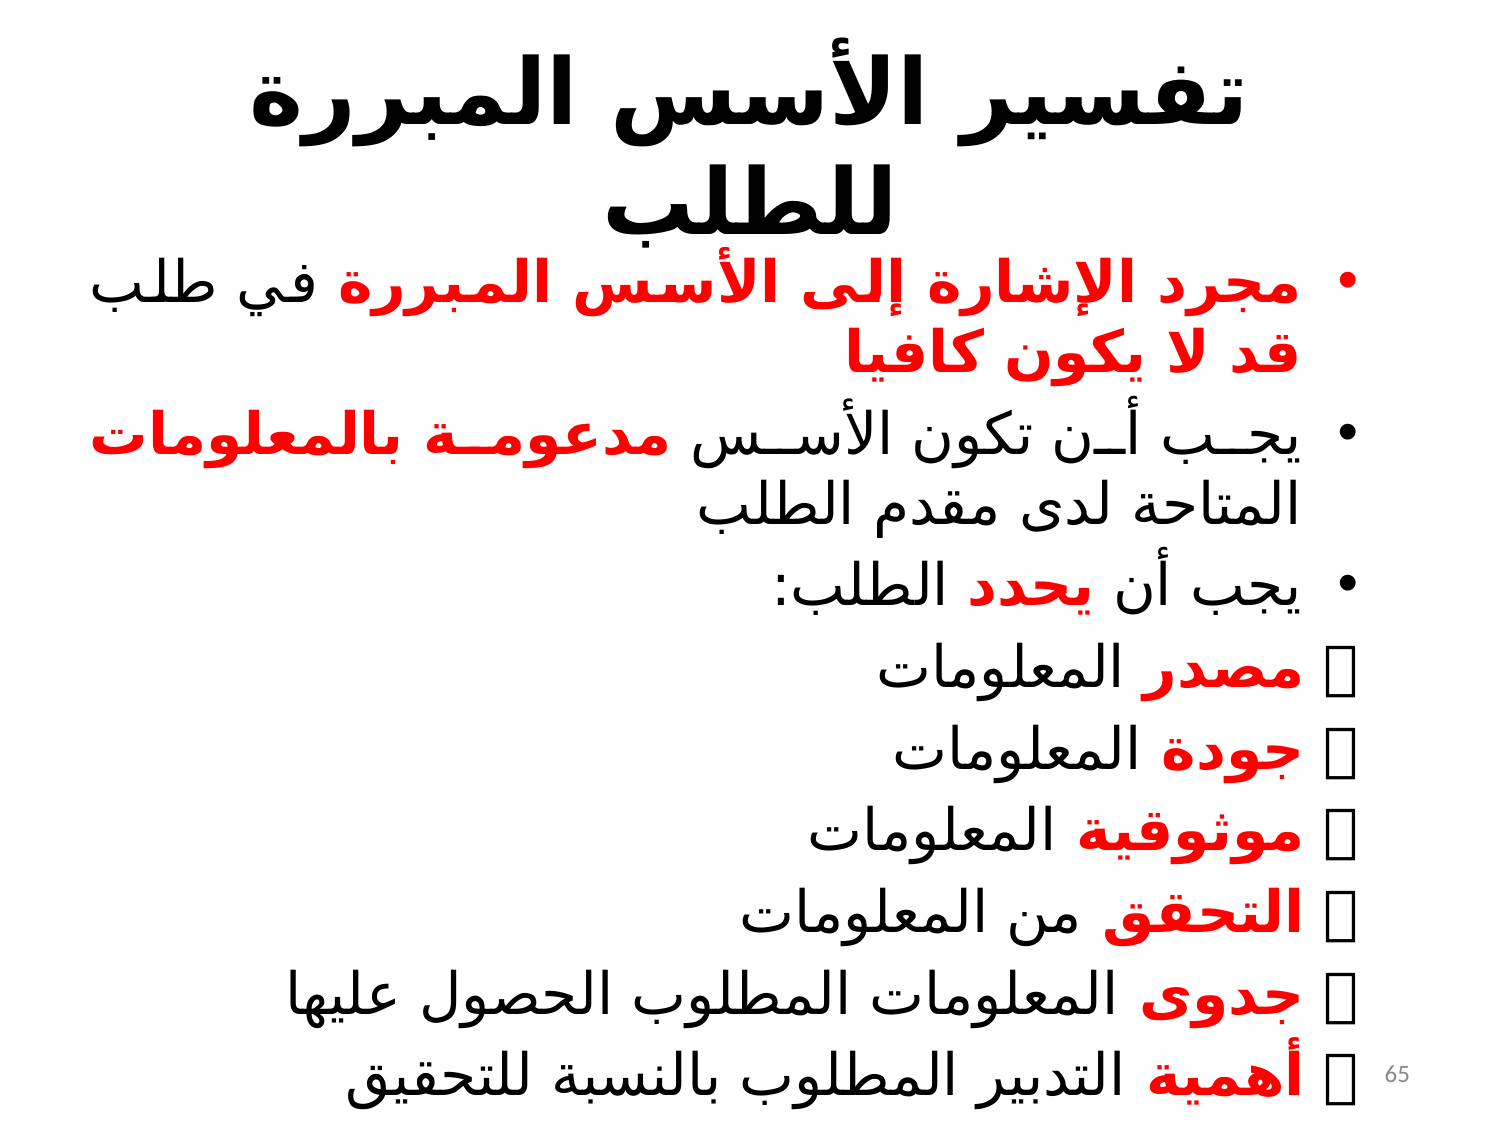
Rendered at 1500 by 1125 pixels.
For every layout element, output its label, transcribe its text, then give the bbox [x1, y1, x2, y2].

slide_number 65 [1074, 1042, 1425, 1103]
title تفسير الأسس المبررة للطلب [75, 49, 1425, 237]
list مجرد الإشارة إلى الأسس المبررة في طلب قد لا يكون كافيا يجب أن تكون الأسس مدعومة بالمعلومات المتاحة لدى مقدم الطلب يجب أن يحدد الطلب:  مصدر المعلومات  جودة المعلومات  موثوقية المعلومات  التحقق من المعلومات  جدوى المعلومات المطلوب الحصول عليها  أهمية التدبير المطلوب بالنسبة للتحقيق [75, 236, 1374, 1043]
